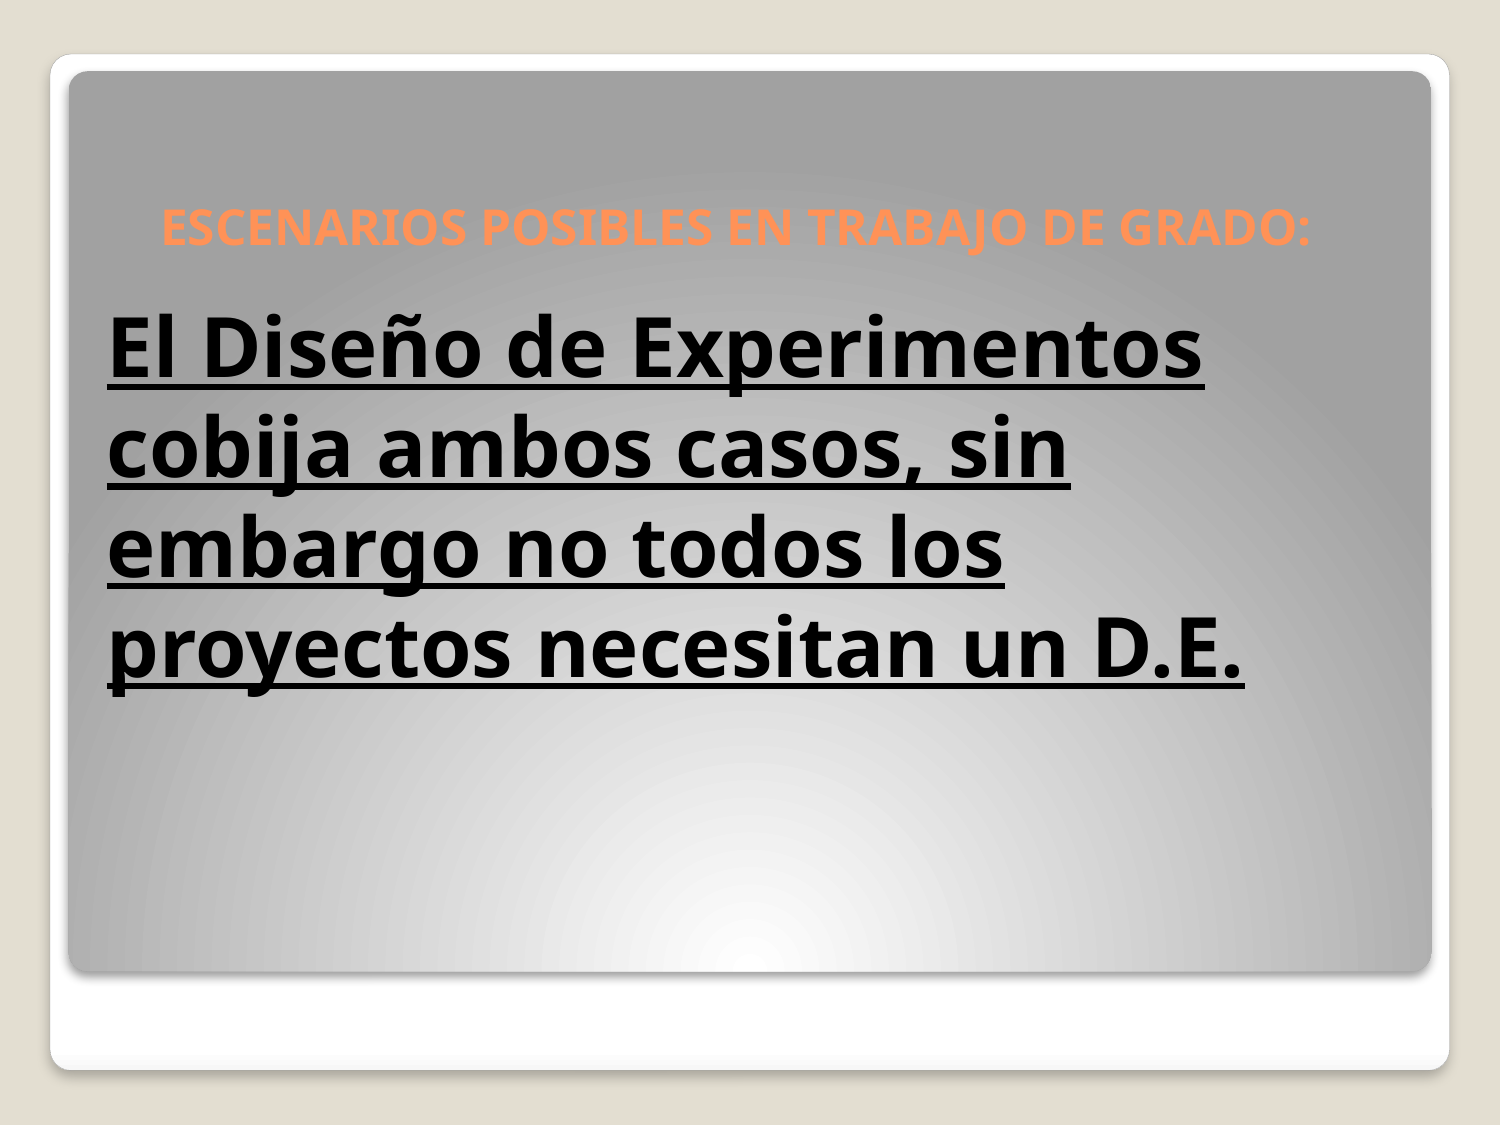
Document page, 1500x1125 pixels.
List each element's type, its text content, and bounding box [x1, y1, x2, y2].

list El Diseño de Experimentos cobija ambos casos, sin embargo no todos los proyectos necesitan un D.E. [76, 278, 1420, 1059]
title ESCENARIOS POSIBLES EN TRABAJO DE GRADO: [64, 149, 1408, 322]
